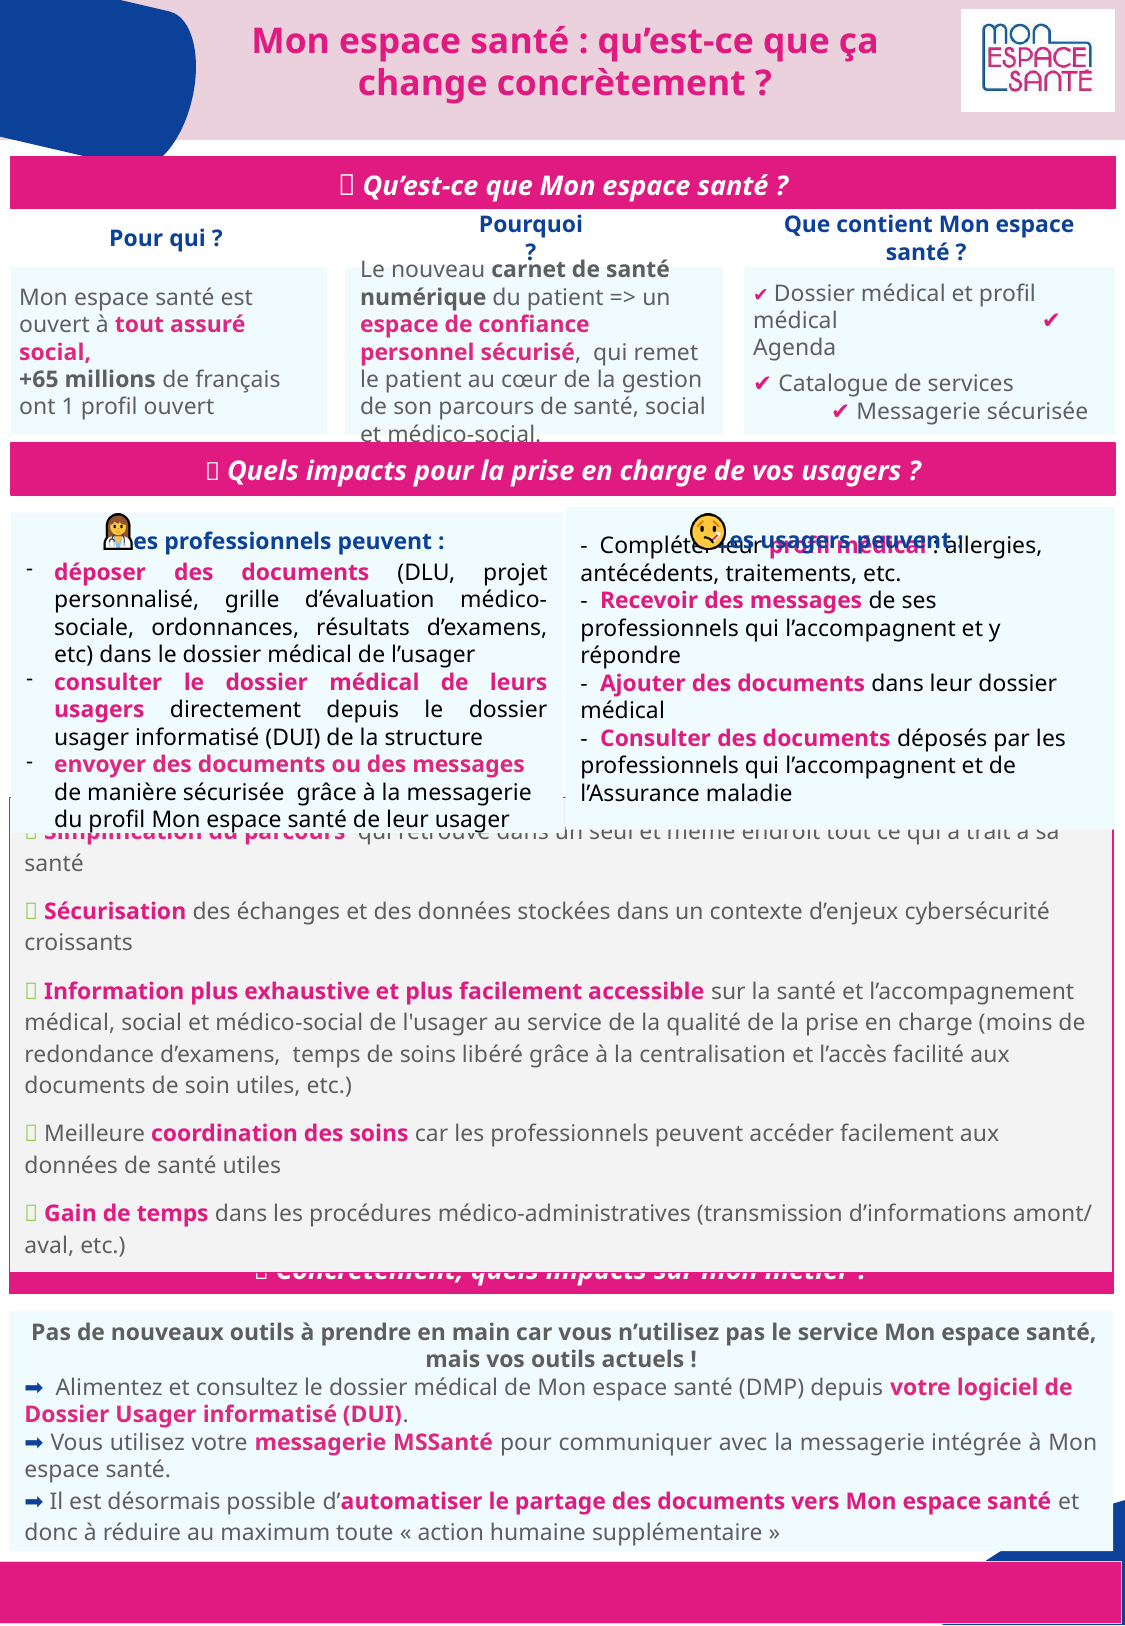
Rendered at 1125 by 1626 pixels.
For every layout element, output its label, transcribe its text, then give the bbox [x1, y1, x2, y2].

text_box [125, 0, 1125, 140]
text_box Pas de nouveaux outils à prendre en main car vous n’utilisez pas le service Mon espace santé, mais vos outils actuels ! ➡ Alimentez et consultez le dossier médical de Mon espace santé (DMP) depuis votre logiciel de Dossier Usager informatisé (DUI). ➡ Vous utilisez votre messagerie MSSanté pour communiquer avec la messagerie intégrée à Mon espace santé. ➡ Il est désormais possible d’automatiser le partage des documents vers Mon espace santé et donc à réduire au maximum toute « action humaine supplémentaire » [9, 1311, 1114, 1552]
text_box [0, 1561, 1122, 1624]
text_box Mon espace santé est ouvert à tout assuré social, +65 millions de français ont 1 profil ouvert [10, 267, 327, 435]
text_box ✔ Dossier médical et profil médical ✔ Agenda ✔ Catalogue de services ✔ Messagerie sécurisée [744, 280, 1115, 435]
text_box déposer des documents (DLU, projet personnalisé, grille d’évaluation médico-sociale, ordonnances, résultats d’examens, etc) dans le dossier médical de l’usager consulter le dossier médical de leurs usagers directement depuis le dossier usager informatisé (DUI) de la structure envoyer des documents ou des messages de manière sécurisée grâce à la messagerie du profil Mon espace santé de leur usager [10, 512, 563, 833]
picture [689, 513, 726, 550]
text_box Mon espace santé : qu’est-ce que ça change concrètement ? [176, 9, 954, 112]
text_box Que contient Mon espace santé ? [744, 194, 1115, 280]
text_box 🔎 Concrètement, quels impacts sur mon métier ? [9, 1273, 1114, 1294]
text_box Les professionnels peuvent : [90, 507, 481, 570]
text_box 🔎 Quels impacts pour la prise en charge de vos usagers ? [10, 442, 1115, 495]
text_box ✅ Simplification du parcours qui retrouve dans un seul et même endroit tout ce qui a trait à sa santé ✅ Sécurisation des échanges et des données stockées dans un contexte d’enjeux cybersécurité croissants ✅ Information plus exhaustive et plus facilement accessible sur la santé et l’accompagnement médical, social et médico-social de l'usager au service de la qualité de la prise en charge (moins de redondance d’examens, temps de soins libéré grâce à la centralisation et l’accès facilité aux documents de soin utiles, etc.) ✅ Meilleure coordination des soins car les professionnels peuvent accéder facilement aux données de santé utiles ✅ Gain de temps dans les procédures médico-administratives (transmission d’informations amont/ aval, etc.) [9, 797, 1114, 1273]
text_box - Compléter leur profil médical : allergies, antécédents, traitements, etc. - Recevoir des messages de ses professionnels qui l’accompagnent et y répondre - Ajouter des documents dans leur dossier médical - Consulter des documents déposés par les professionnels qui l’accompagnent et de l’Assurance maladie [565, 506, 1115, 830]
text_box Le nouveau carnet de santé numérique du patient => un espace de confiance personnel sécurisé, qui remet le patient au cœur de la gestion de son parcours de santé, social et médico-social. [344, 267, 724, 435]
text_box Pourquoi ? [457, 194, 611, 280]
picture [961, 8, 1115, 112]
text_box 🔎 Qu’est-ce que Mon espace santé ? [10, 156, 1115, 209]
text_box [942, 1500, 1125, 1625]
text_box [0, 0, 189, 156]
text_box Pour qui ? [92, 209, 246, 265]
picture [99, 513, 136, 550]
text_box Les usagers peuvent : [645, 506, 1035, 569]
